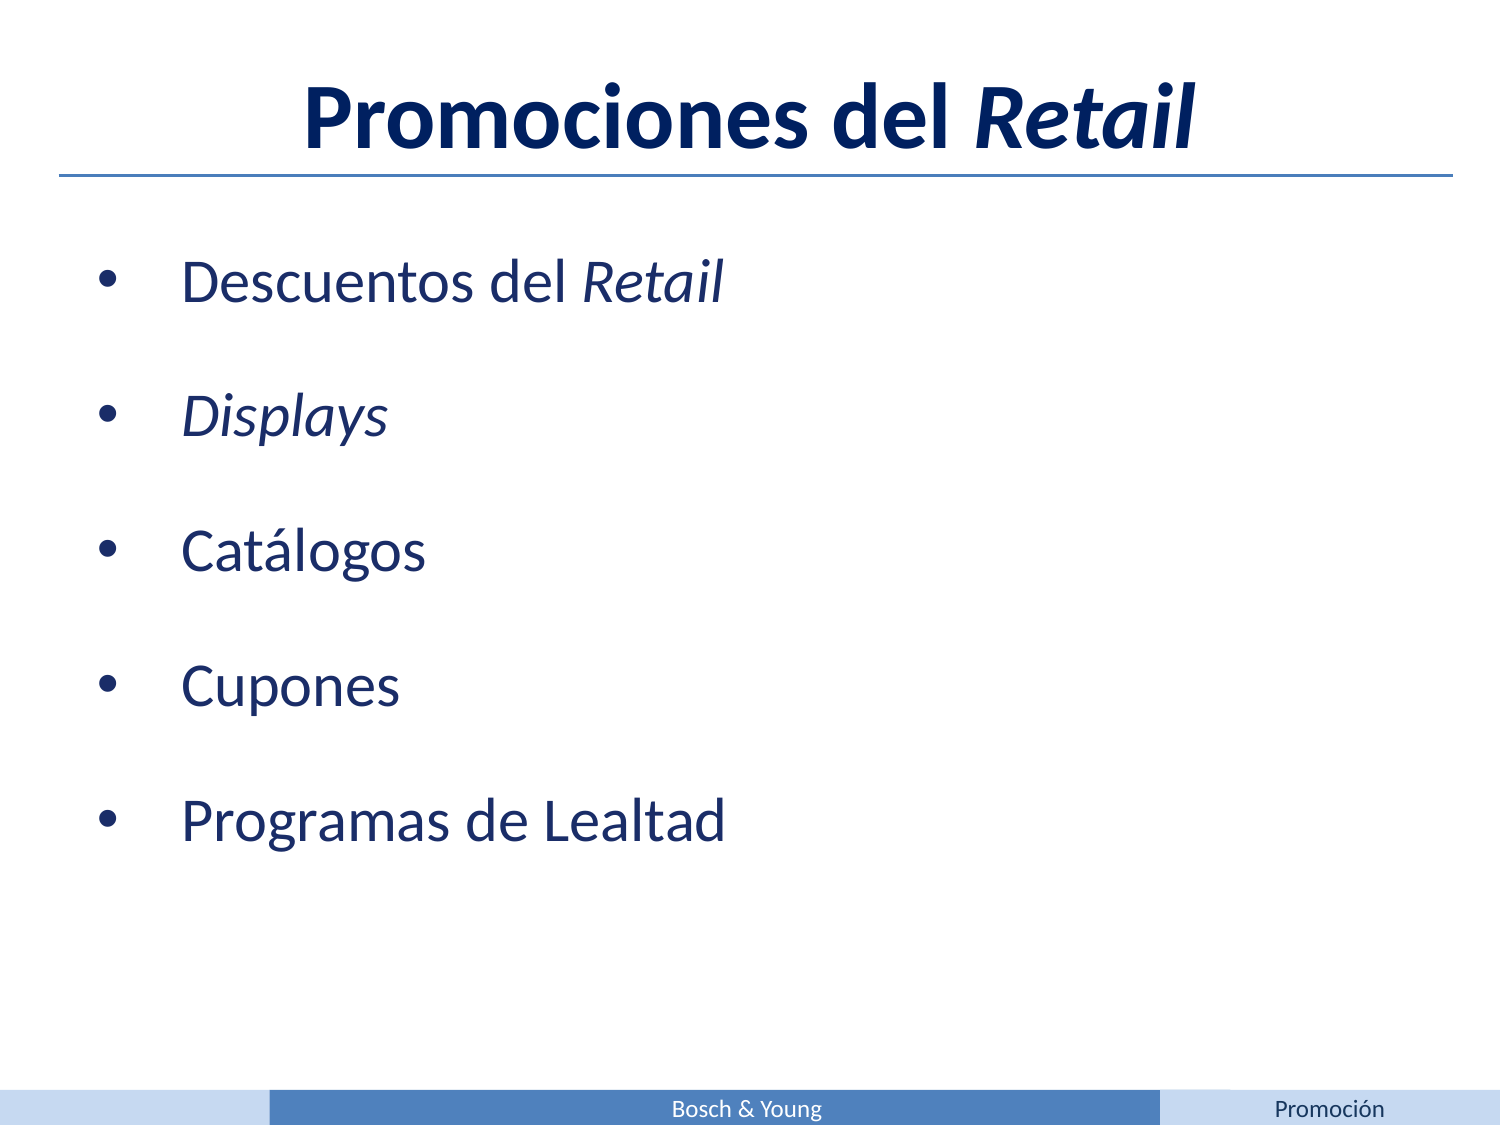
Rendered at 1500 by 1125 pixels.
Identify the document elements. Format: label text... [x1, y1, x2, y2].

text_box Promociones del Retail [35, 47, 1465, 175]
text_box Promoción [1158, 1088, 1500, 1125]
text_box Bosch & Young [272, 1088, 1158, 1125]
text_box [0, 1088, 272, 1125]
text_box Descuentos del Retail Displays Catálogos Cupones Programas de Lealtad [82, 240, 1395, 863]
